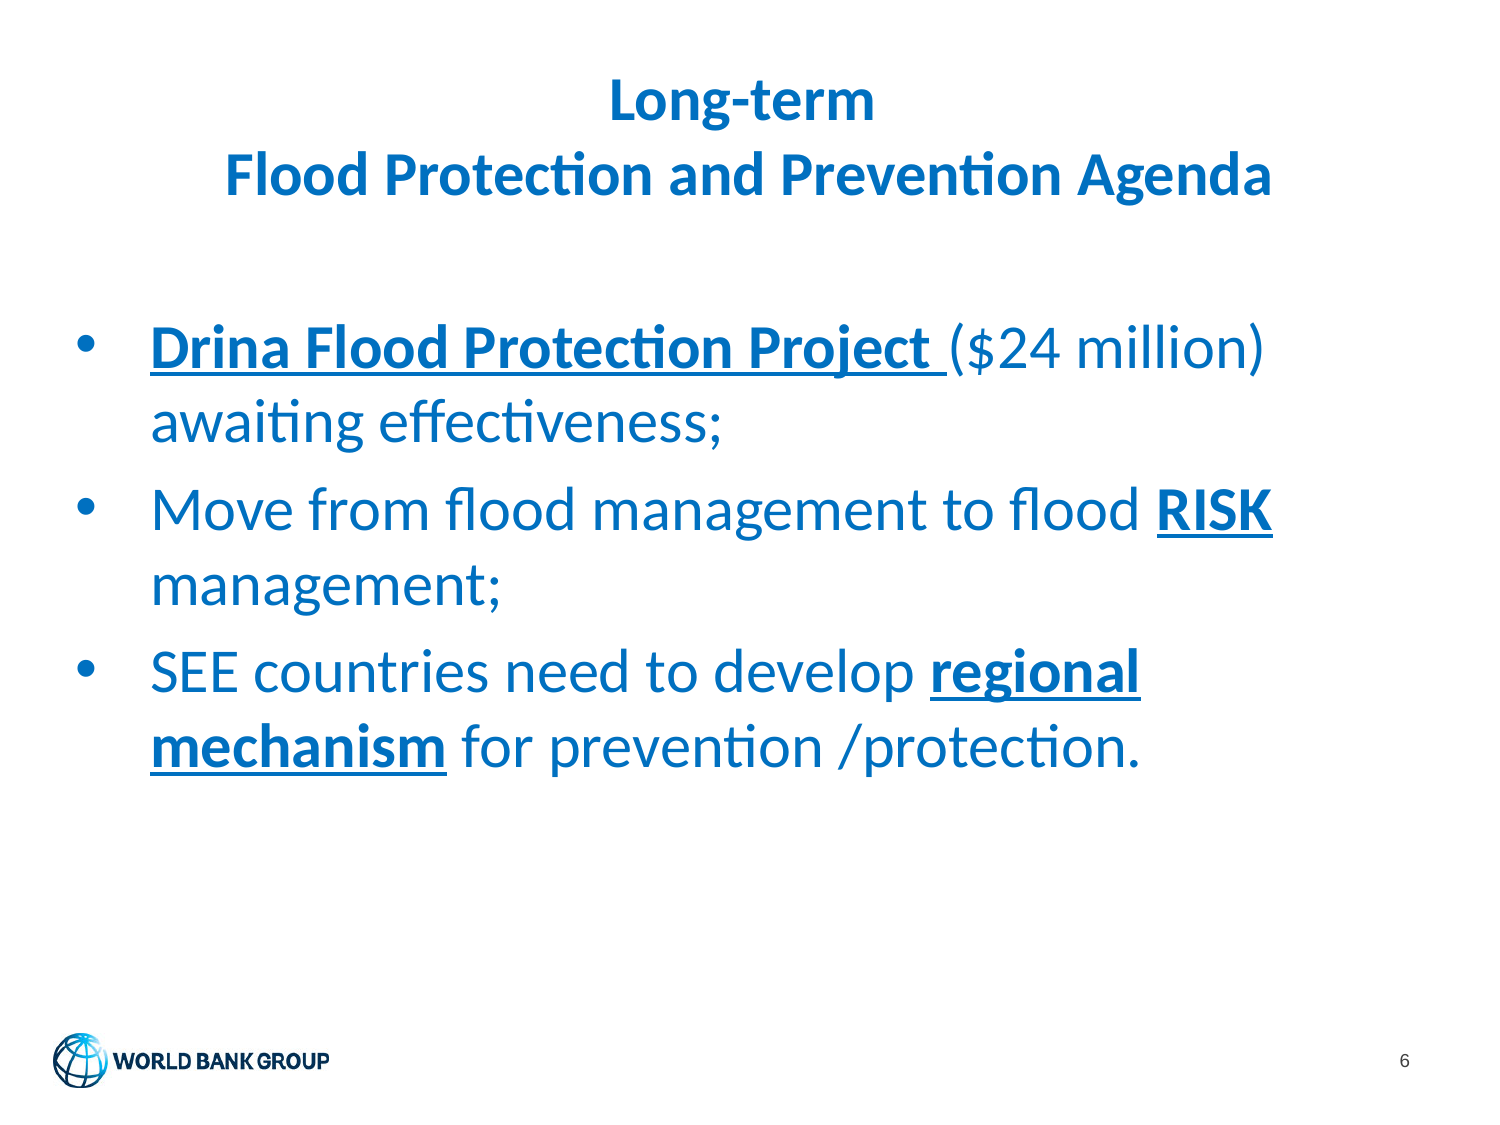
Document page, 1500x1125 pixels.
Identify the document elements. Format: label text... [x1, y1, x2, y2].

title Long-term Flood Protection and Prevention Agenda [75, 98, 1425, 287]
slide_number 6 [1399, 1043, 1447, 1079]
picture [53, 1033, 329, 1088]
list Drina Flood Protection Project ($24 million) awaiting effectiveness; Move from flood management to flood RISK management; SEE countries need to develop regional mechanism for prevention /protection. [75, 305, 1425, 1048]
picture [77, 1048, 85, 1055]
